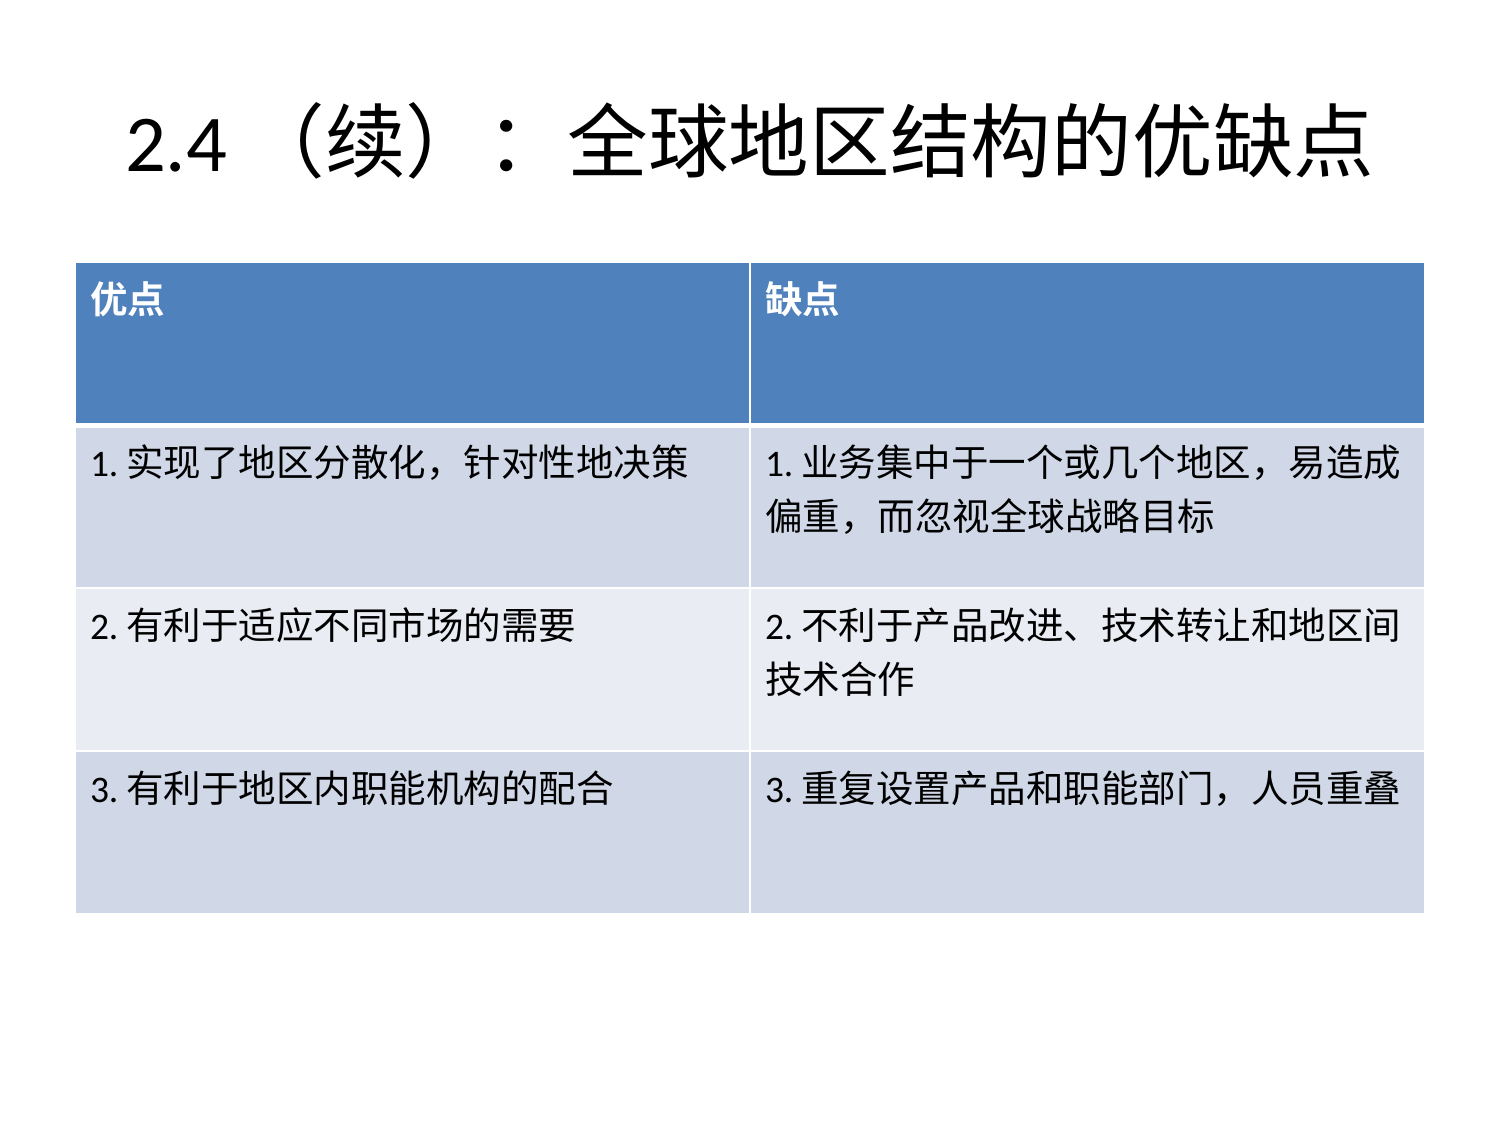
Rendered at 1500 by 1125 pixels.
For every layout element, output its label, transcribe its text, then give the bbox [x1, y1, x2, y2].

table_header 优点 [76, 263, 749, 423]
table_cell 1.实现了地区分散化，针对性地决策 [76, 428, 749, 587]
title 2.4（续）：全球地区结构的优缺点 [75, 45, 1425, 233]
table_cell 2.有利于适应不同市场的需要 [76, 589, 749, 750]
table_cell 2.不利于产品改进、技术转让和地区间技术合作 [751, 589, 1424, 750]
table_header 缺点 [751, 263, 1424, 423]
table_cell 3.有利于地区内职能机构的配合 [76, 752, 749, 913]
table_cell 1.业务集中于一个或几个地区，易造成偏重，而忽视全球战略目标 [751, 428, 1424, 587]
table_cell 3.重复设置产品和职能部门，人员重叠 [751, 752, 1424, 913]
